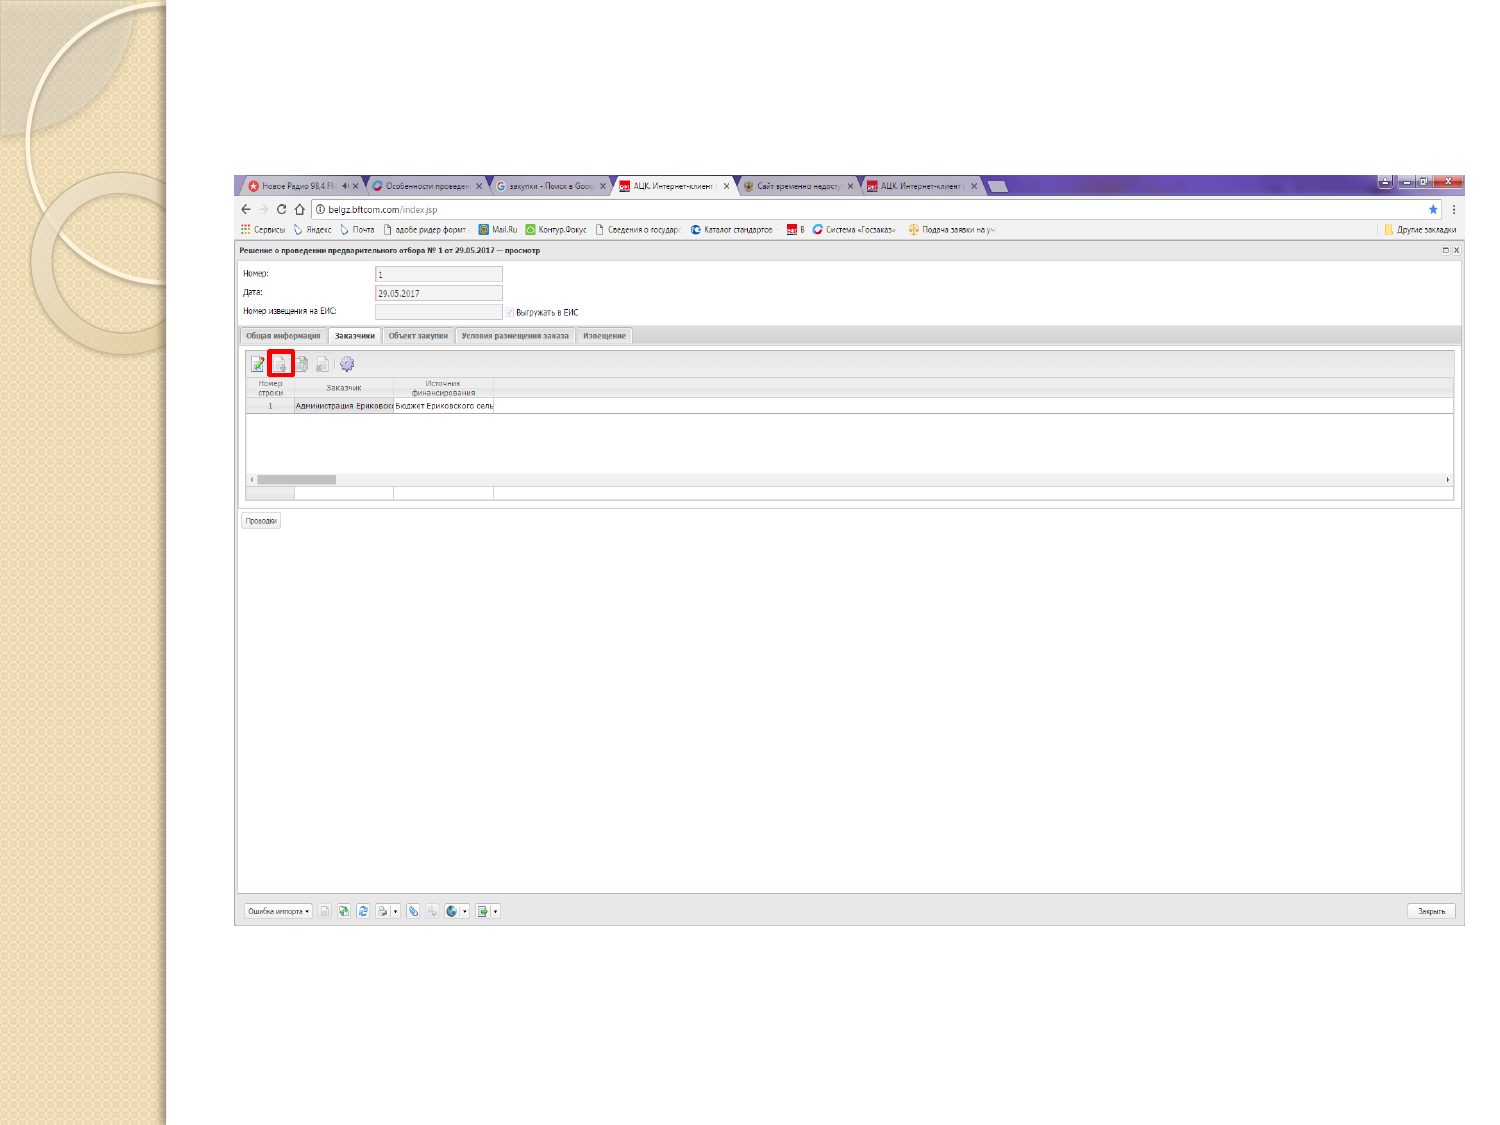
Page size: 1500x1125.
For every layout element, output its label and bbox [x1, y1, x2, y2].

list [234, 175, 1465, 926]
